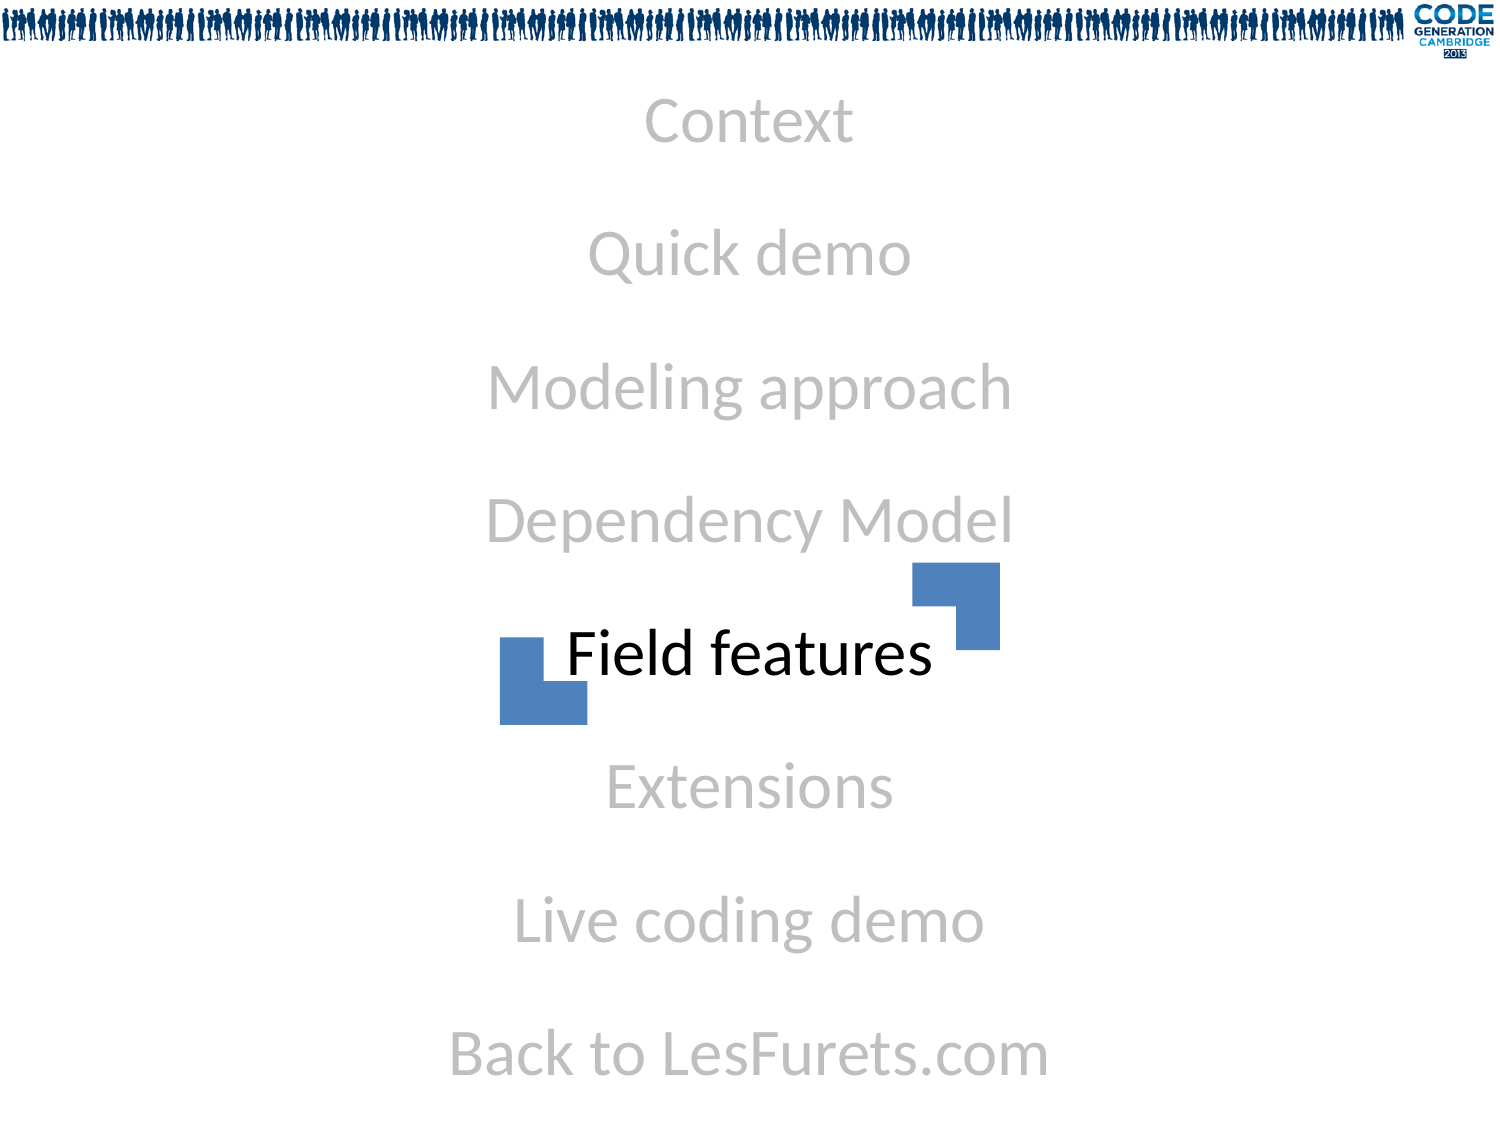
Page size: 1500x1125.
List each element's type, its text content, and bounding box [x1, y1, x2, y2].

text_box [910, 560, 1002, 652]
list Context Quick demo Modeling approach Dependency Model Field features Extensions Live coding demo Back to LesFurets.com [75, 62, 1425, 1063]
text_box [498, 635, 590, 727]
picture [0, 0, 1500, 75]
